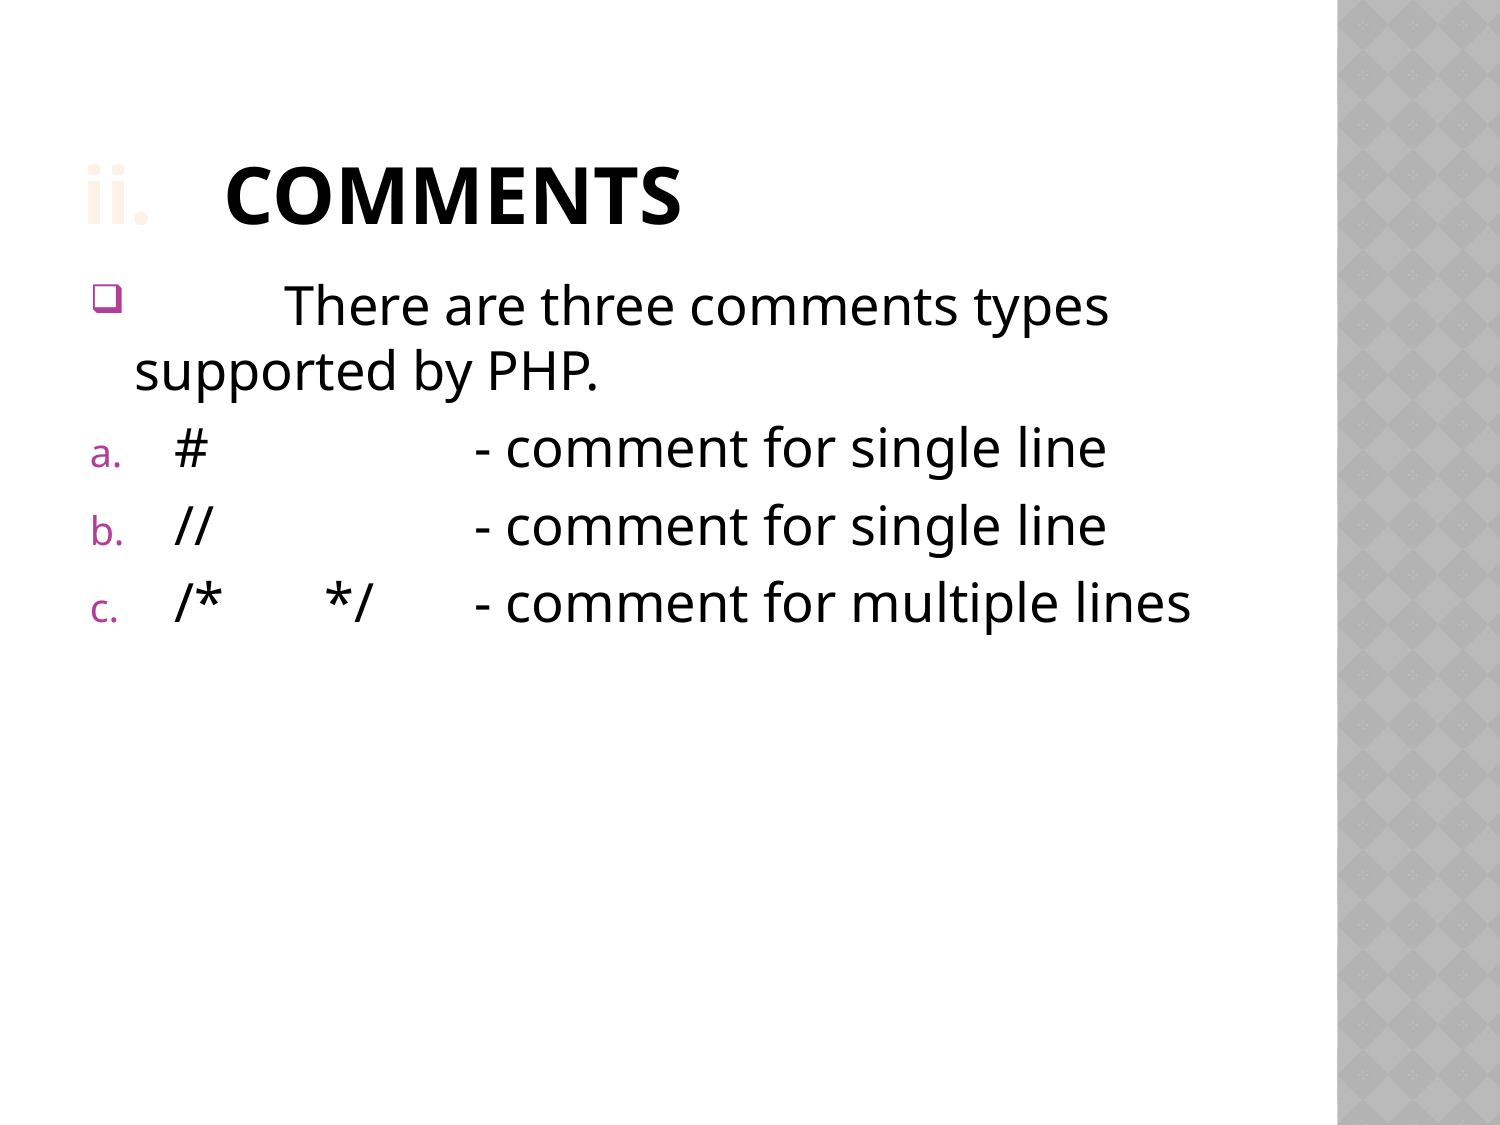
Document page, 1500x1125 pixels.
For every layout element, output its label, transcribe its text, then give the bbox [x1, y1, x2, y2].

list There are three comments types supported by PHP. # - comment for single line // - comment for single line /* */ - comment for multiple lines [75, 264, 1263, 1059]
title Comments [75, 52, 1263, 240]
